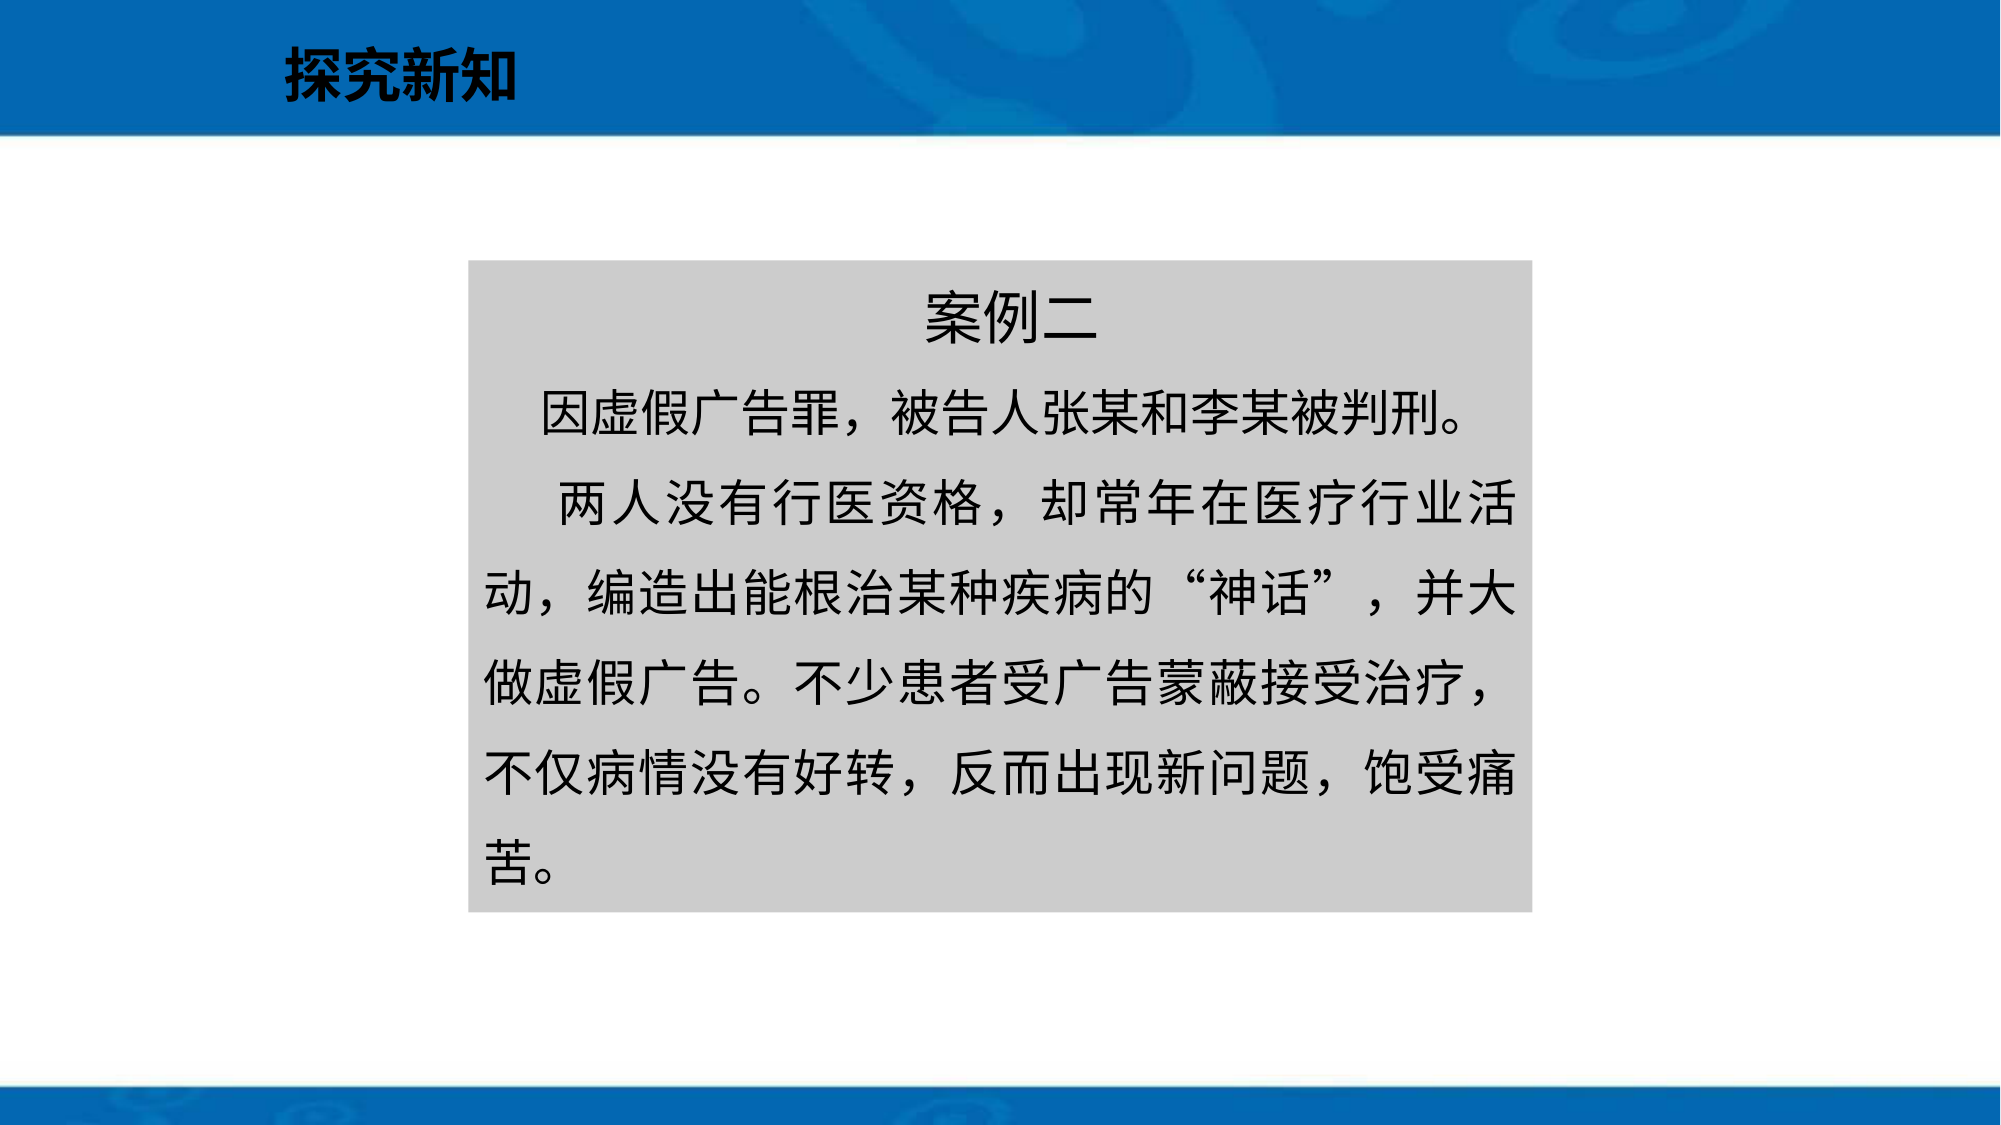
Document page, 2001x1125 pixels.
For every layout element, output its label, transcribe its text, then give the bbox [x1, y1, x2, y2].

picture [0, 0, 2001, 1125]
text_box 案例二 因虚假广告罪，被告人张某和李某被判刑。 两人没有行医资格，却常年在医疗行业活动，编造出能根治某种疾病的“神话”，并大做虚假广告。不少患者受广告蒙蔽接受治疗，不仅病情没有好转，反而出现新问题，饱受痛苦。 [466, 258, 1534, 914]
title 探究新知 [268, 38, 1733, 119]
